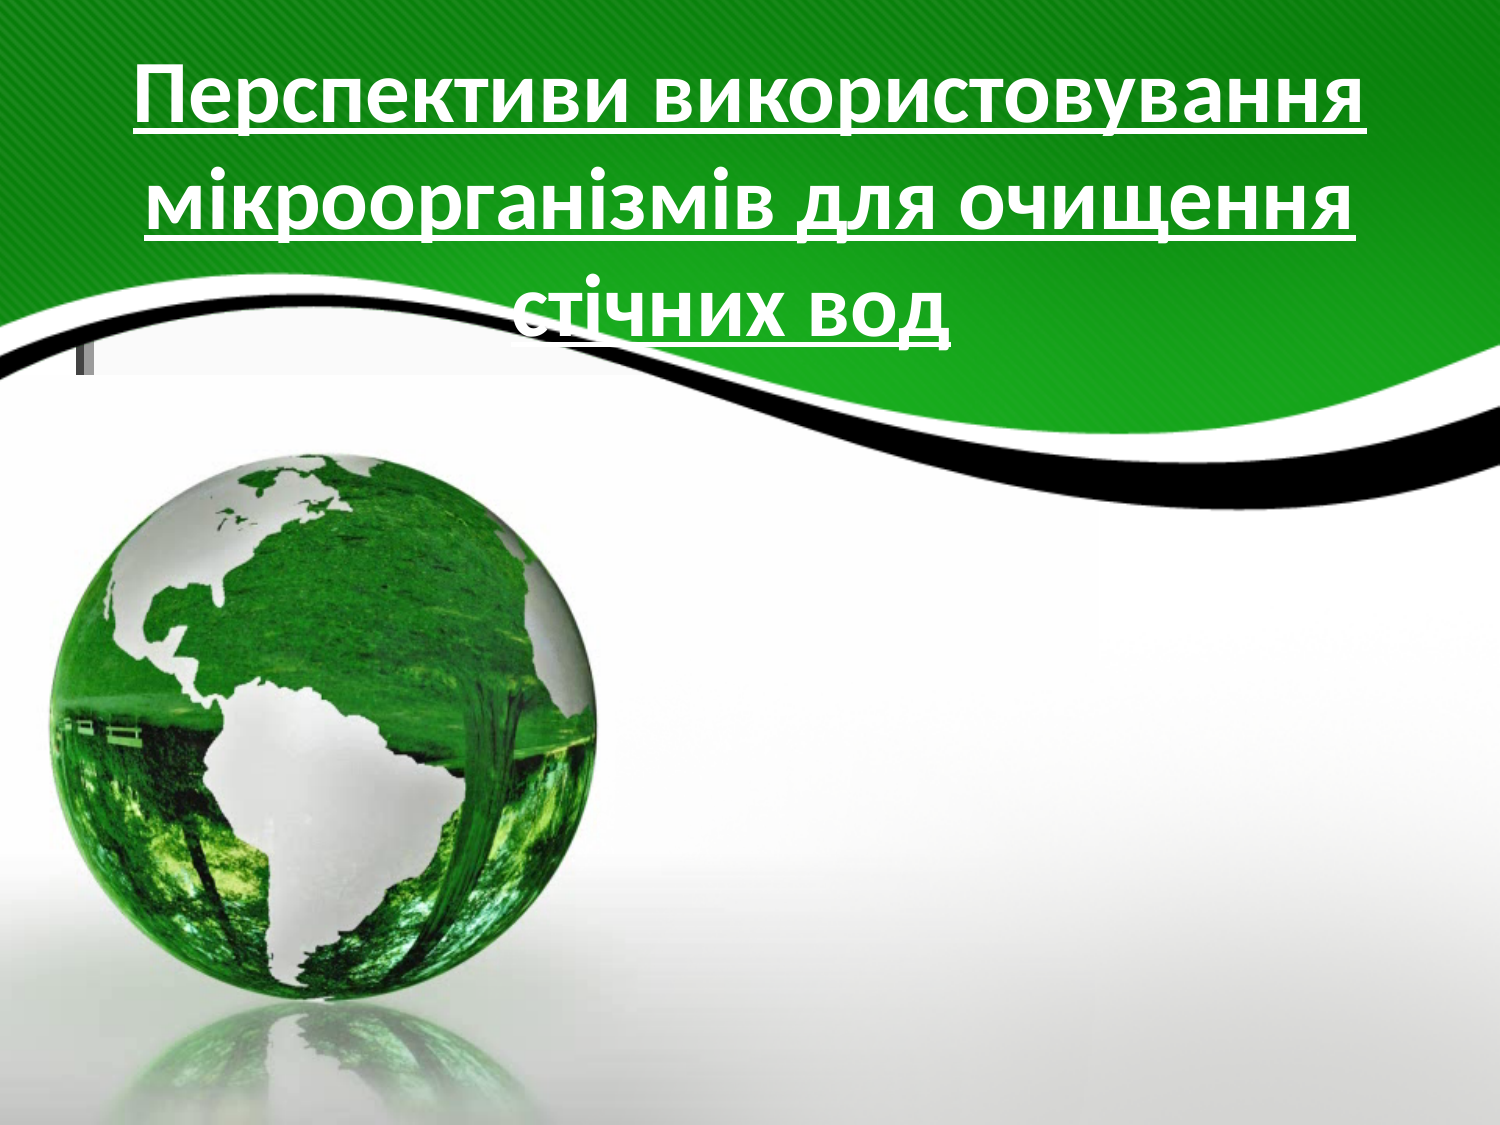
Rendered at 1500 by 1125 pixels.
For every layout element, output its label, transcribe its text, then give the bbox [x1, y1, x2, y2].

title Перспективи використовування мікроорганізмів для очищення стічних вод [37, 24, 1463, 363]
picture [0, 0, 1500, 1125]
